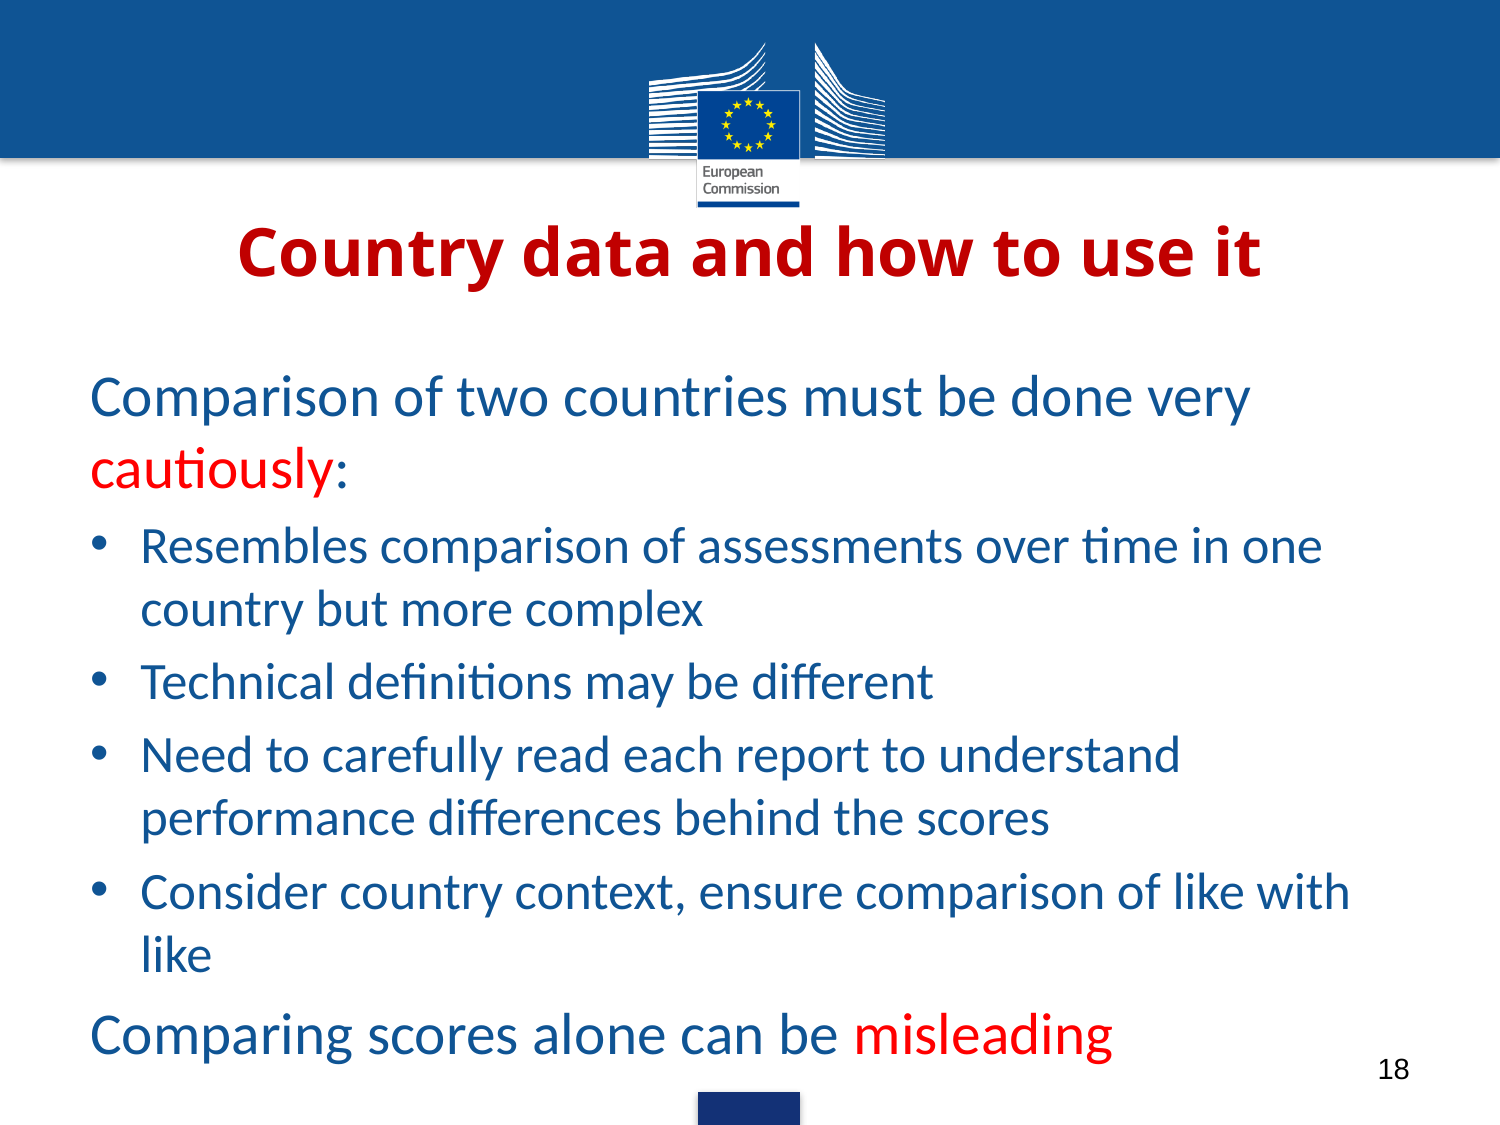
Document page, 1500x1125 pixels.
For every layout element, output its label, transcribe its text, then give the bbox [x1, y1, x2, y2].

list Comparison of two countries must be done very cautiously: Resembles comparison of assessments over time in one country but more complex Technical definitions may be different Need to carefully read each report to understand performance differences behind the scores Consider country context, ensure comparison of like with like Comparing scores alone can be misleading [75, 349, 1425, 1083]
title Country data and how to use it [64, 184, 1436, 315]
picture [649, 42, 885, 184]
footer [512, 1042, 988, 1103]
slide_number 18 [1074, 1042, 1426, 1103]
